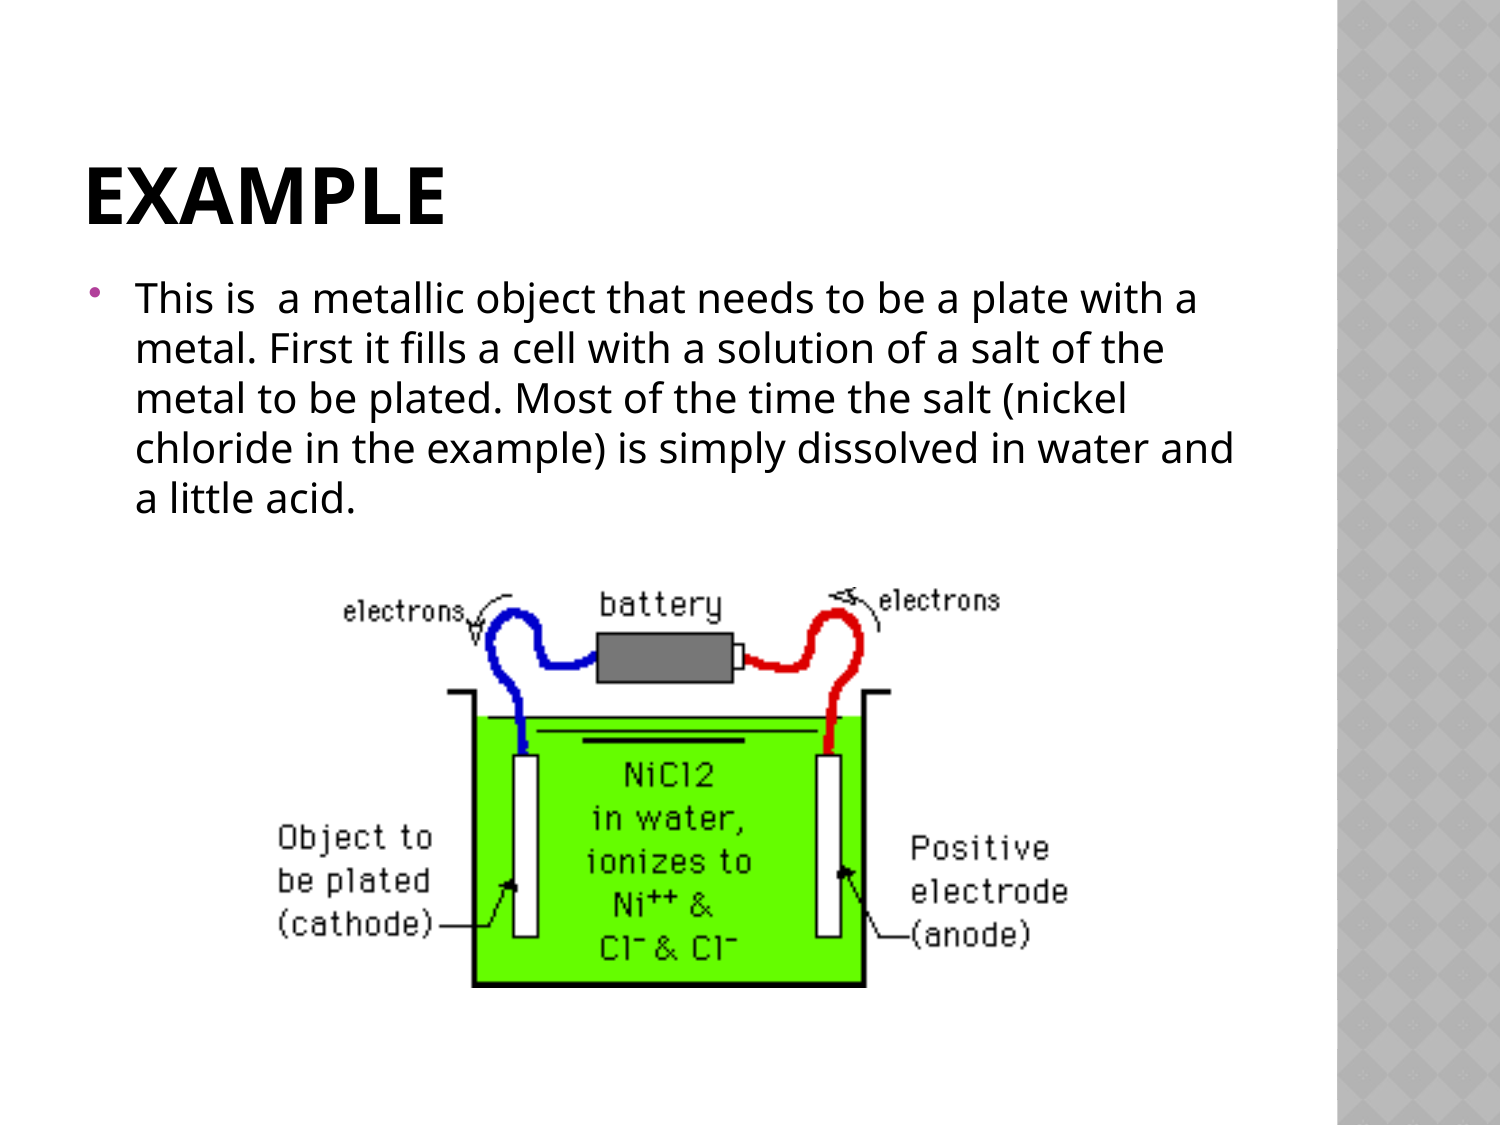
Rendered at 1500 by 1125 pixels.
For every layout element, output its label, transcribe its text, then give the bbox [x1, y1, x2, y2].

list This is a metallic object that needs to be a plate with a metal. First it fills a cell with a solution of a salt of the metal to be plated. Most of the time the salt (nickel chloride in the example) is simply dissolved in water and a little acid. [75, 264, 1263, 1059]
picture [274, 587, 1073, 988]
title Example [75, 52, 1263, 240]
